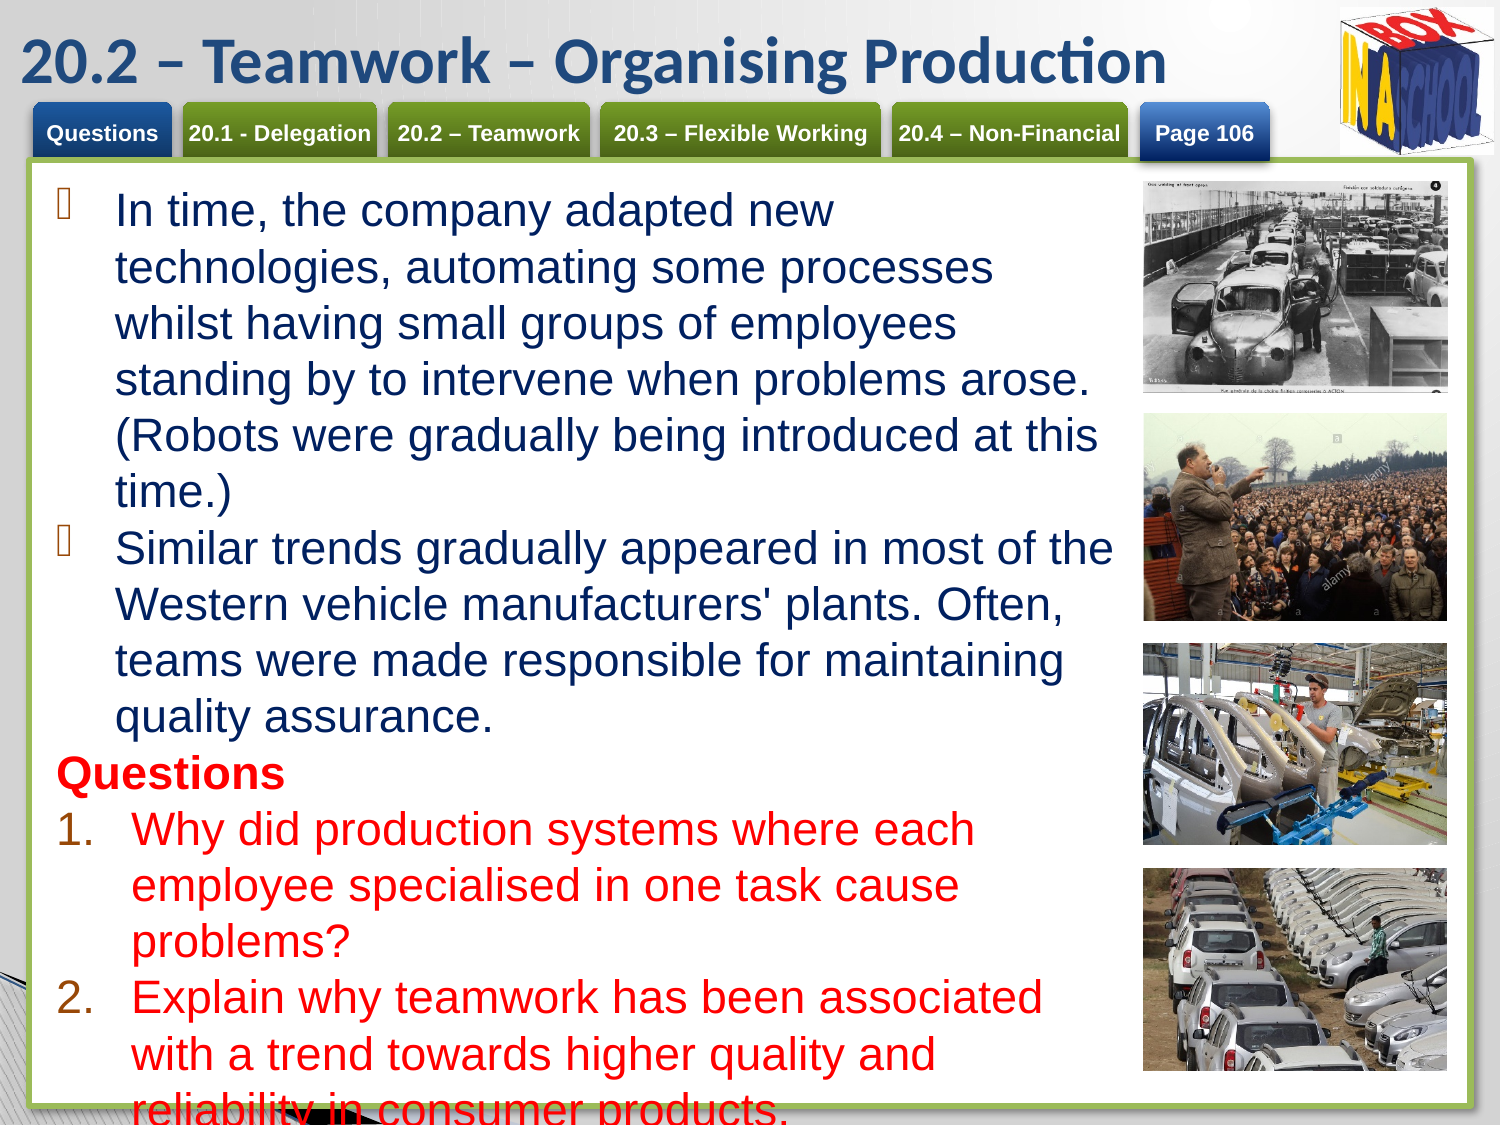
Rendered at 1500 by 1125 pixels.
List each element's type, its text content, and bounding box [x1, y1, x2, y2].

text_box In time, the company adapted new technologies, automating some processes whilst having small groups of employees standing by to intervene when problems arose. (Robots were gradually being introduced at this time.) Similar trends gradually appeared in most of the Western vehicle manufacturers' plants. Often, teams were made responsible for maintaining quality assurance. Questions Why did production systems where each employee specialised in one task cause problems? Explain why teamwork has been associated with a trend towards higher quality and reliability in consumer products. [41, 172, 1140, 1125]
picture [1143, 643, 1448, 845]
title 20.2 – Teamwork – Organising Production [5, 11, 1270, 102]
picture [1143, 181, 1448, 394]
picture [1143, 413, 1448, 622]
picture [1340, 7, 1495, 155]
picture [1143, 868, 1448, 1071]
text_box Page 106 [1139, 101, 1270, 161]
